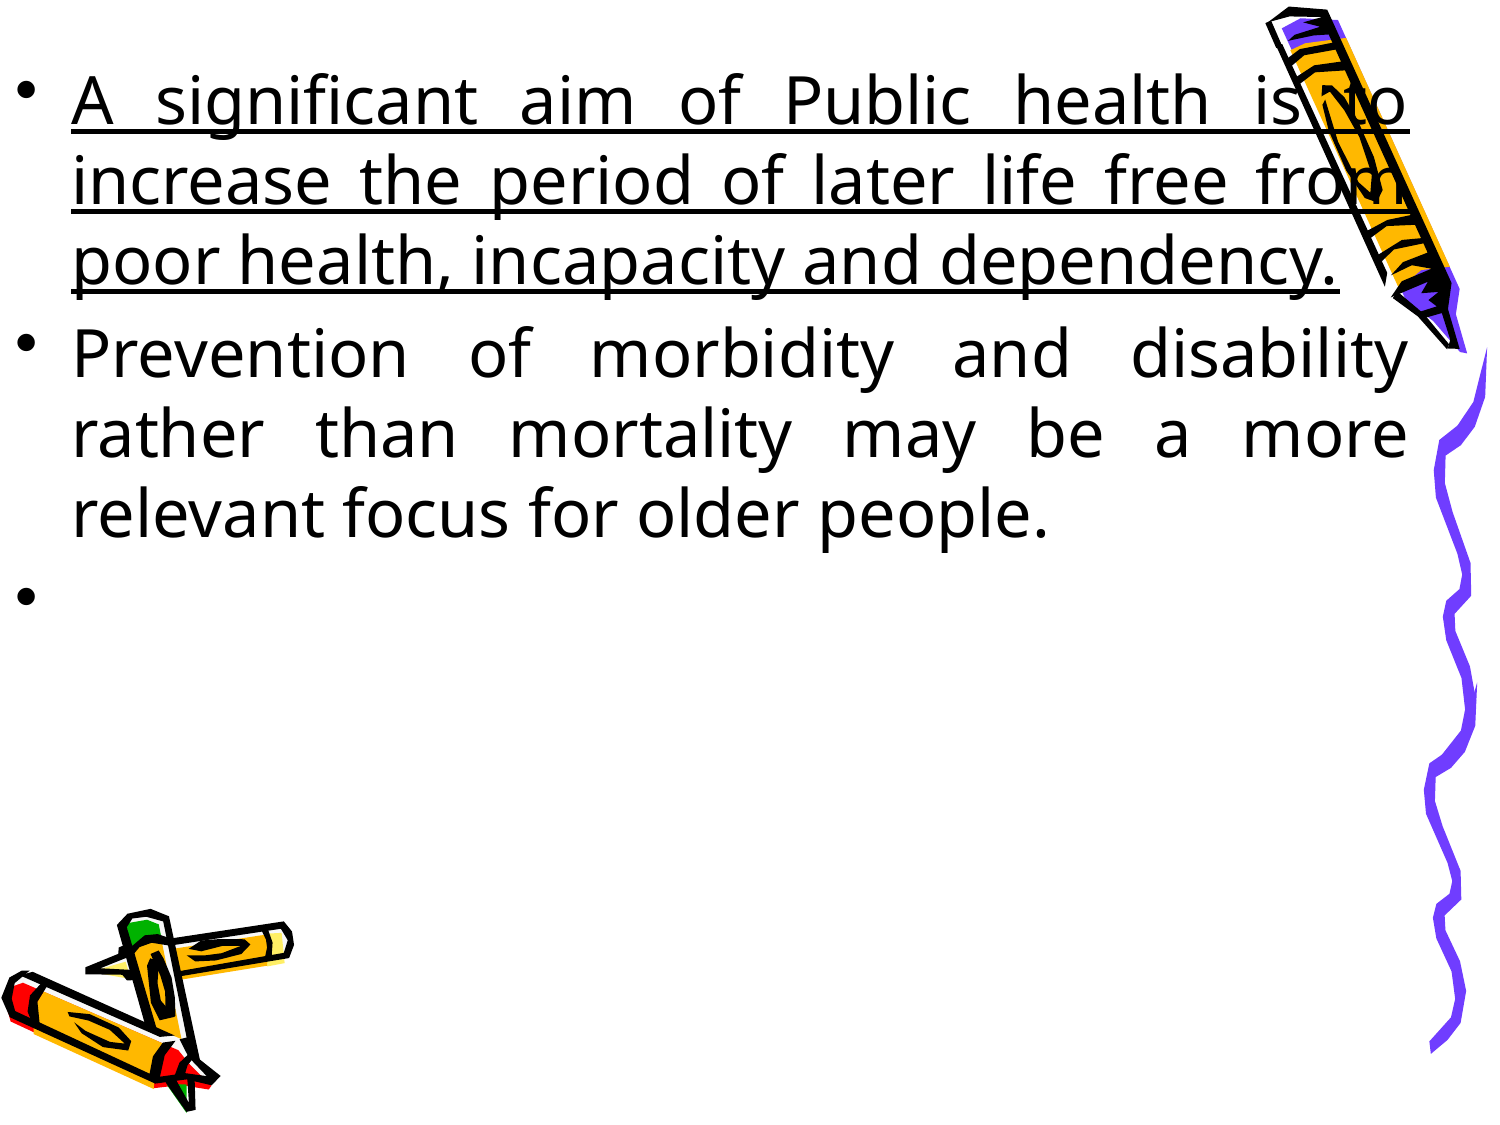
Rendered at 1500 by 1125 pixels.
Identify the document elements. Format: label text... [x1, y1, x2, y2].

list A significant aim of Public health is to increase the period of later life free from poor health, incapacity and dependency. Prevention of morbidity and disability rather than mortality may be a more relevant focus for older people. [0, 49, 1426, 1051]
